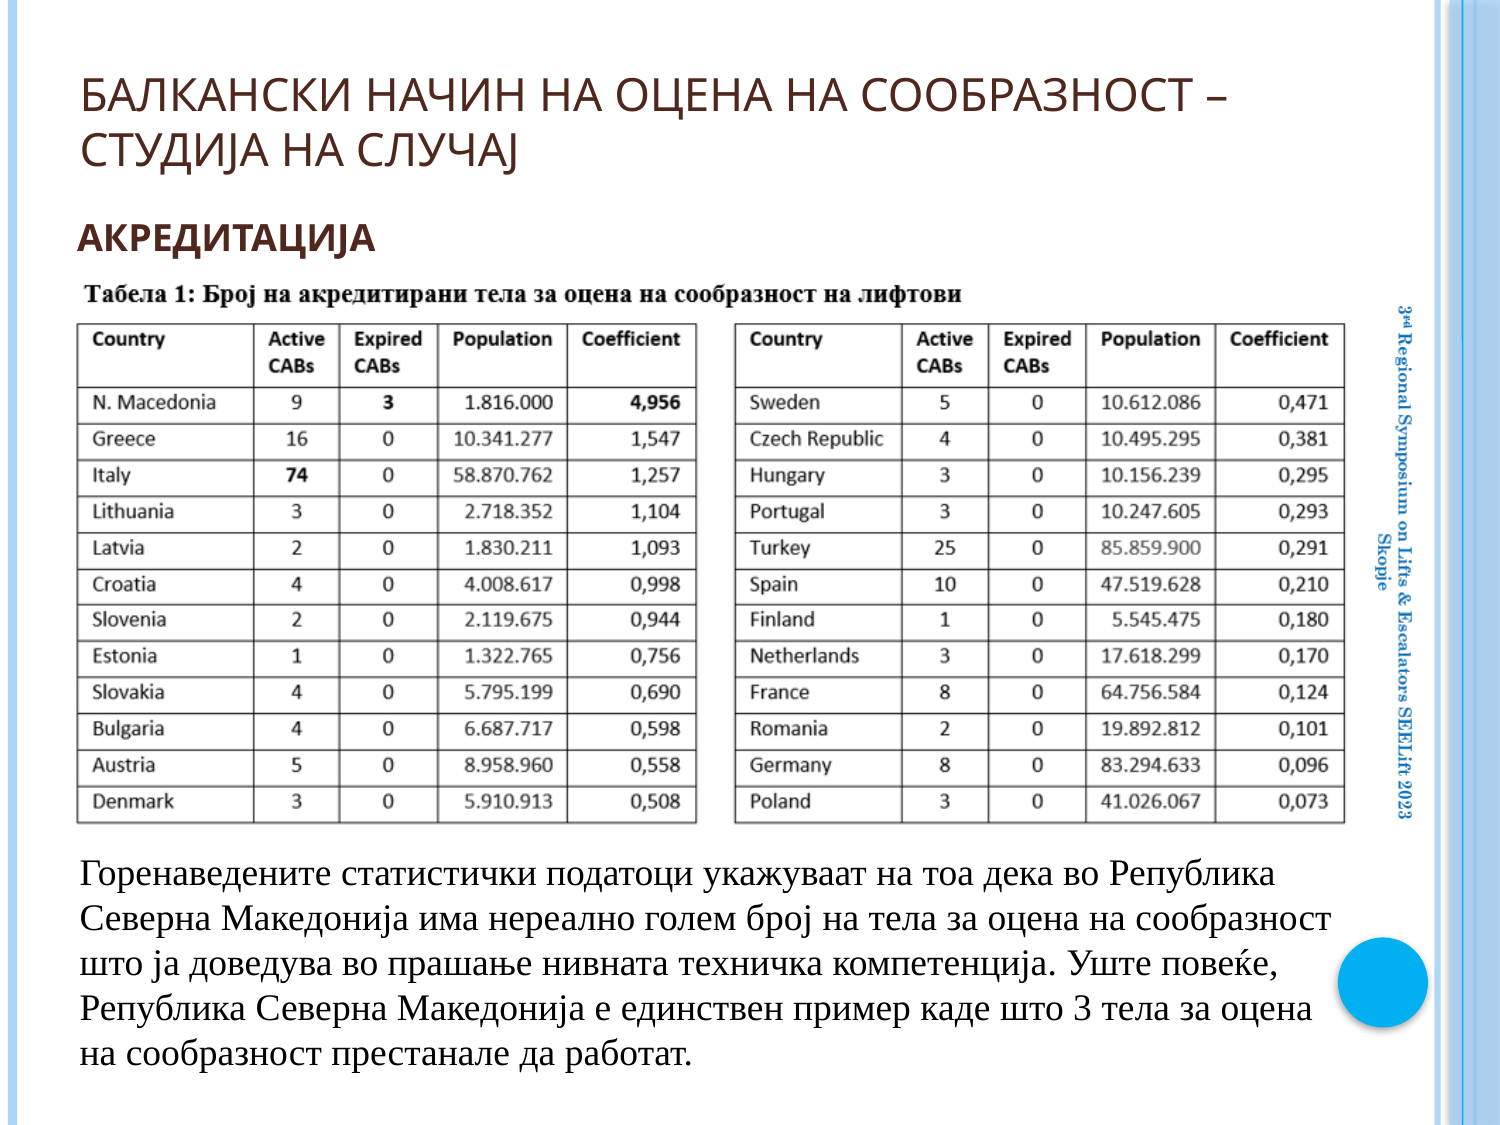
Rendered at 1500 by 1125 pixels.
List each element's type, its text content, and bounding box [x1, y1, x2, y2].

text_box Акредитација [62, 196, 1327, 267]
text_box Горенаведените статистички податоци укажуваат на тоа дека во Република Северна Македонија има нереално голем број на тела за оцена на сообразност што ја доведува во прашање нивната техничка компетенција. Уште повеќе, Република Северна Македонија е единствен пример каде што 3 тела за оцена на сообразност престанале да работат. [64, 842, 1371, 1081]
picture [64, 265, 1425, 859]
text_box Балкански начин на оцена на сообразност – Студија на случај [64, 113, 1329, 184]
text_box [0, 456, 58, 521]
